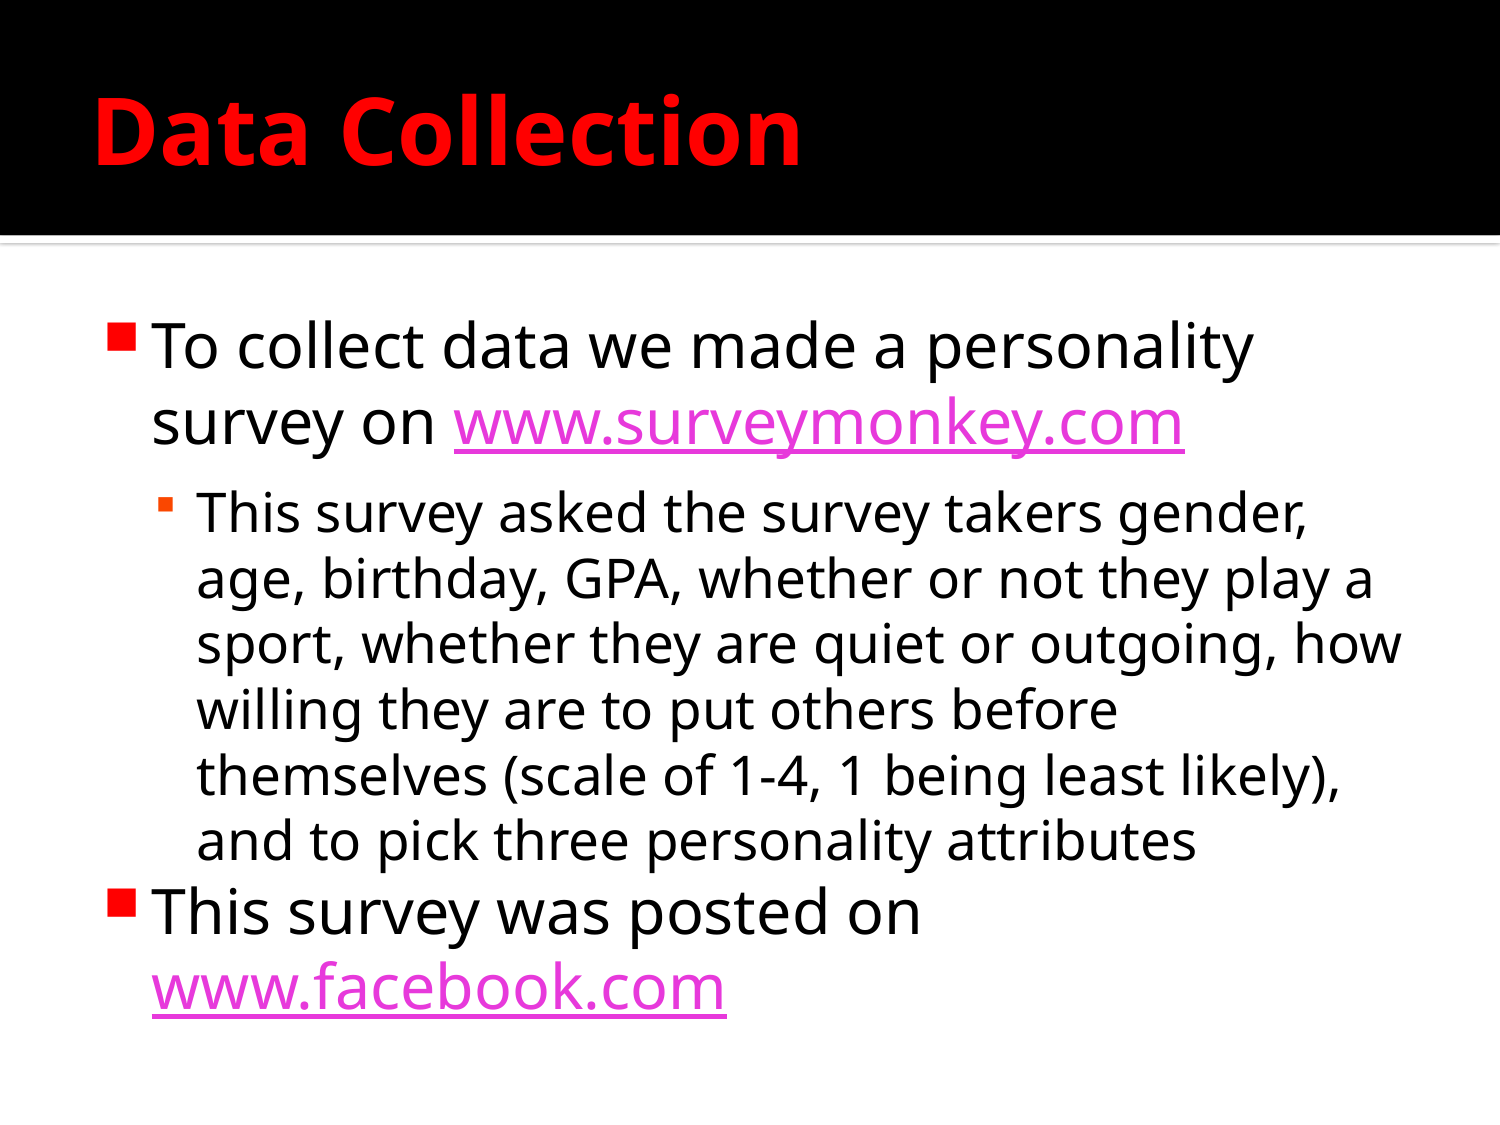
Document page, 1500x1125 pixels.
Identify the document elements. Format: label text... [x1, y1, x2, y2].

list To collect data we made a personality survey on www.surveymonkey.com This survey asked the survey takers gender, age, birthday, GPA, whether or not they play a sport, whether they are quiet or outgoing, how willing they are to put others before themselves (scale of 1-4, 1 being least likely), and to pick three personality attributes This survey was posted on www.facebook.com [75, 291, 1425, 1050]
title Data Collection [75, 25, 1425, 231]
